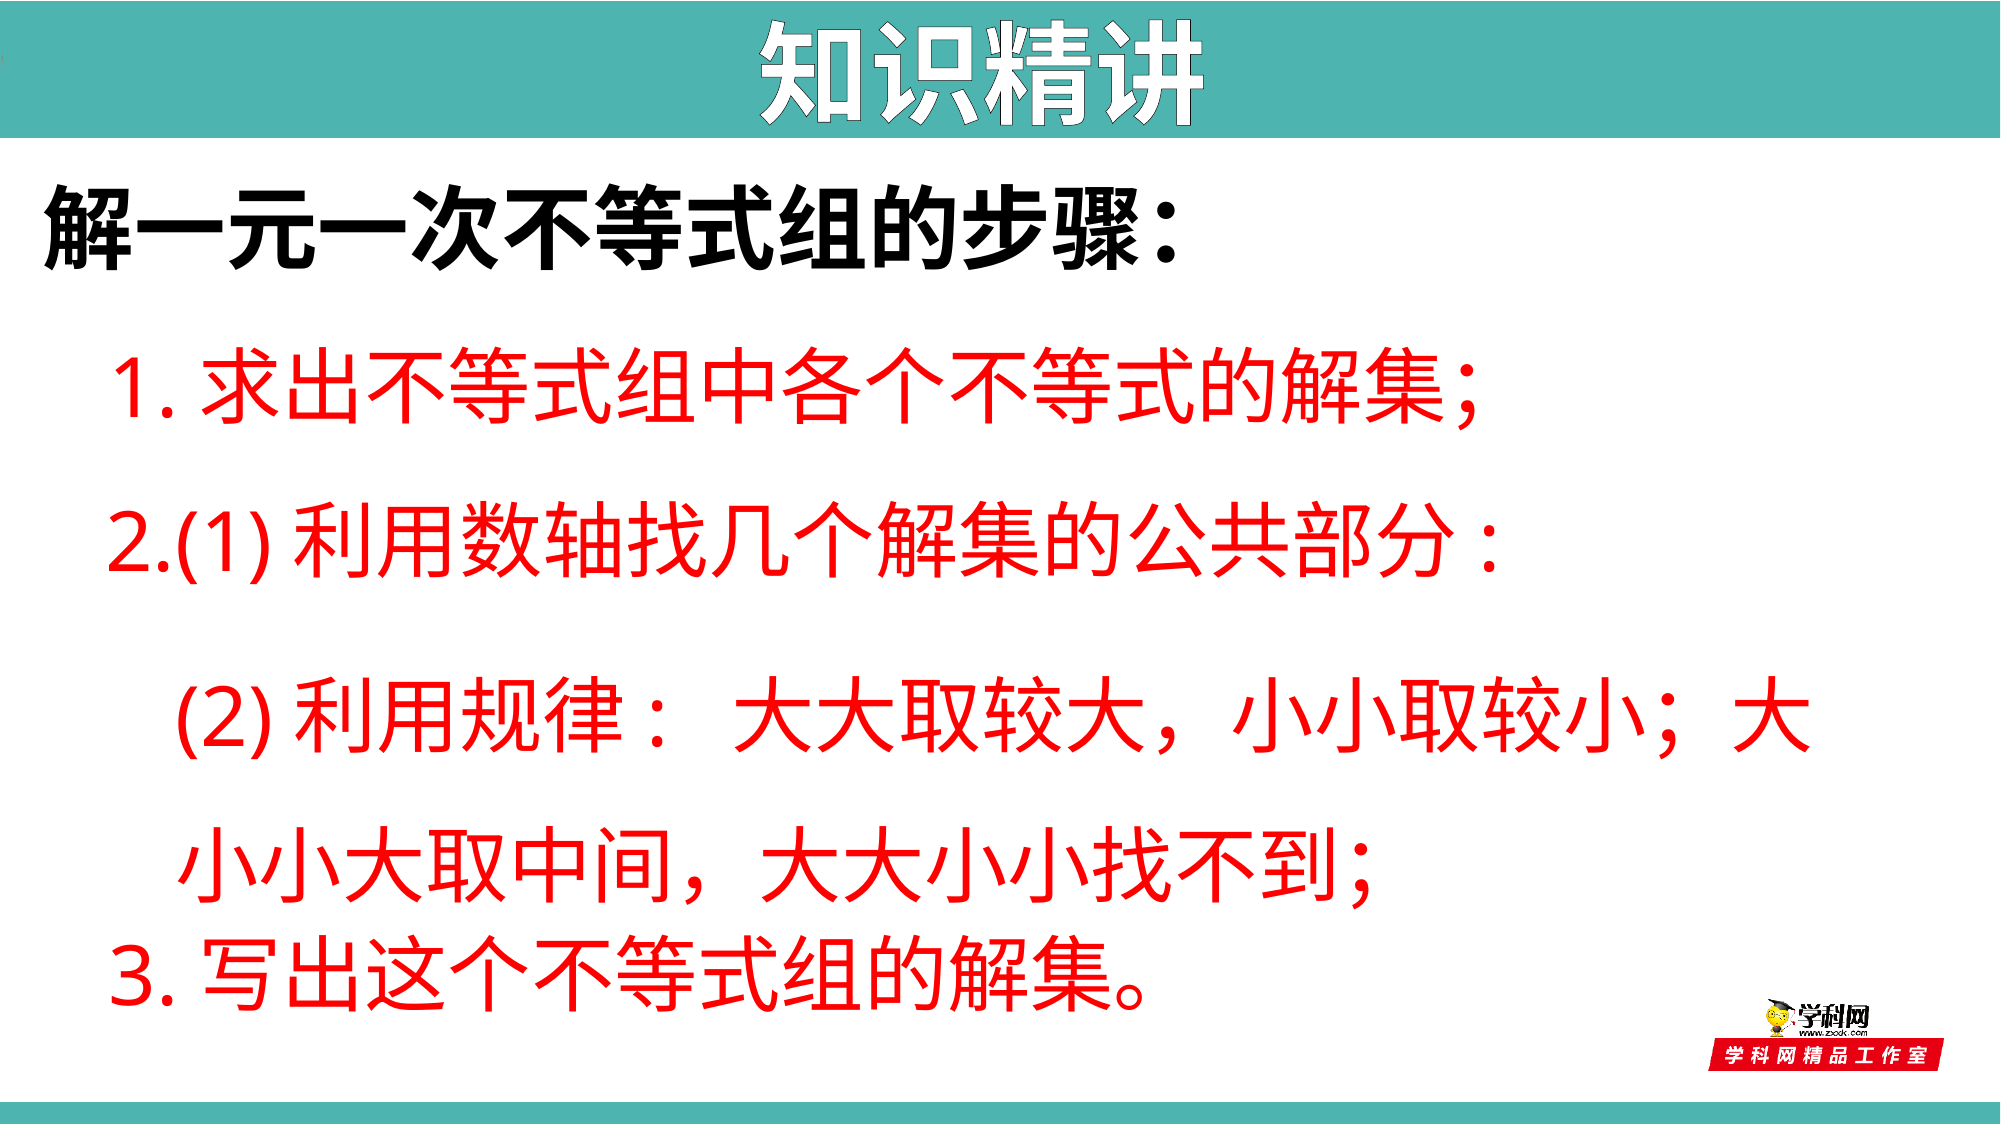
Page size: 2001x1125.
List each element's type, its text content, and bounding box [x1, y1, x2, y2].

text_box (2)利用规律: 大大取较大，小小取较小；大小小大取中间，大大小小找不到； [160, 605, 1901, 921]
text_box 解一元一次不等式组的步骤： [28, 163, 1439, 288]
text_box 2.(1)利用数轴找几个解集的公共部分: [90, 480, 1762, 596]
text_box 知识精讲 [742, 0, 1223, 146]
text_box 3.写出这个不等式组的解集。 [93, 914, 1485, 1030]
text_box 1.求出不等式组中各个不等式的解集； [93, 326, 1907, 441]
picture [0, 1, 2001, 1124]
